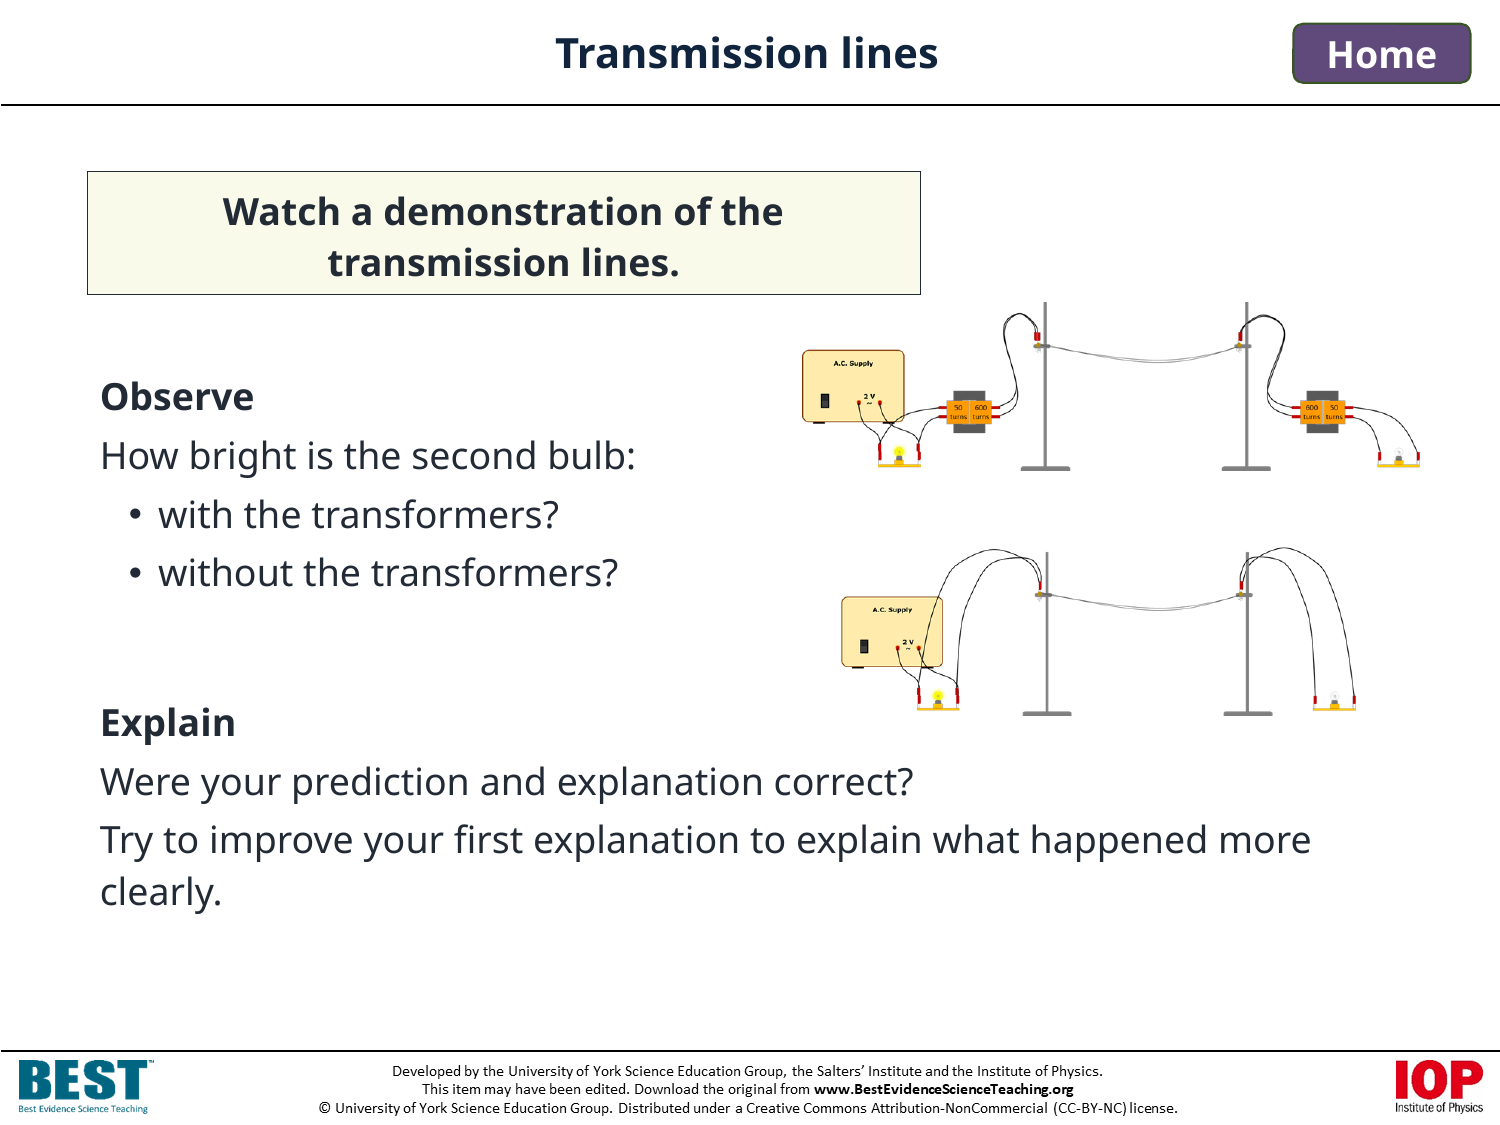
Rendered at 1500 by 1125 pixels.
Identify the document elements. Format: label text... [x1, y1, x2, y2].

text_box Transmission lines [23, 4, 1471, 99]
text_box Home [1292, 22, 1472, 84]
picture [1, 104, 1500, 1125]
